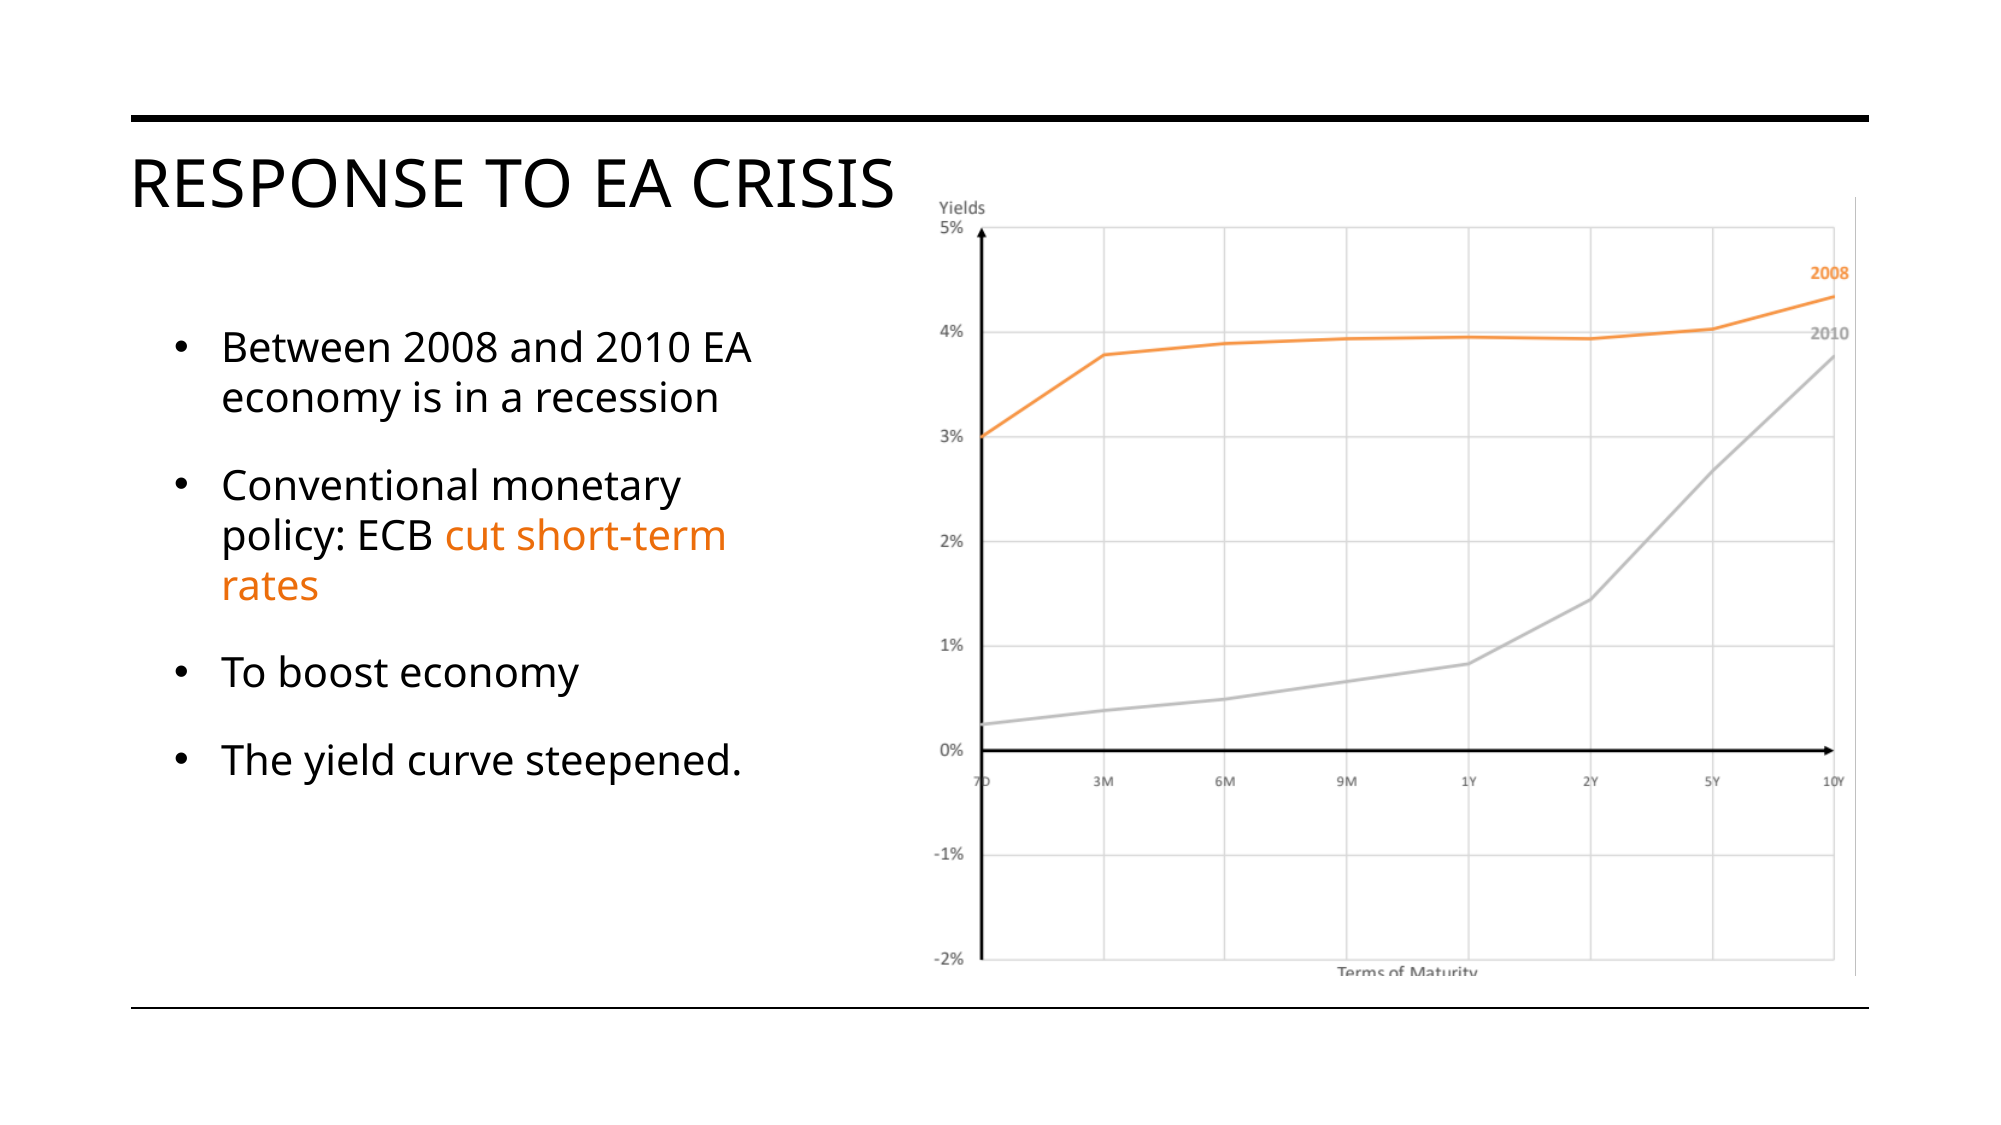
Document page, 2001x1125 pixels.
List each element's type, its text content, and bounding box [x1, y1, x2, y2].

picture [929, 197, 1869, 976]
title Response to EA crisis [114, 133, 1869, 218]
text_box Between 2008 and 2010 EA economy is in a recession Conventional monetary policy: ECB cut short-term rates To boost economy The yield curve steepened. [159, 313, 786, 879]
